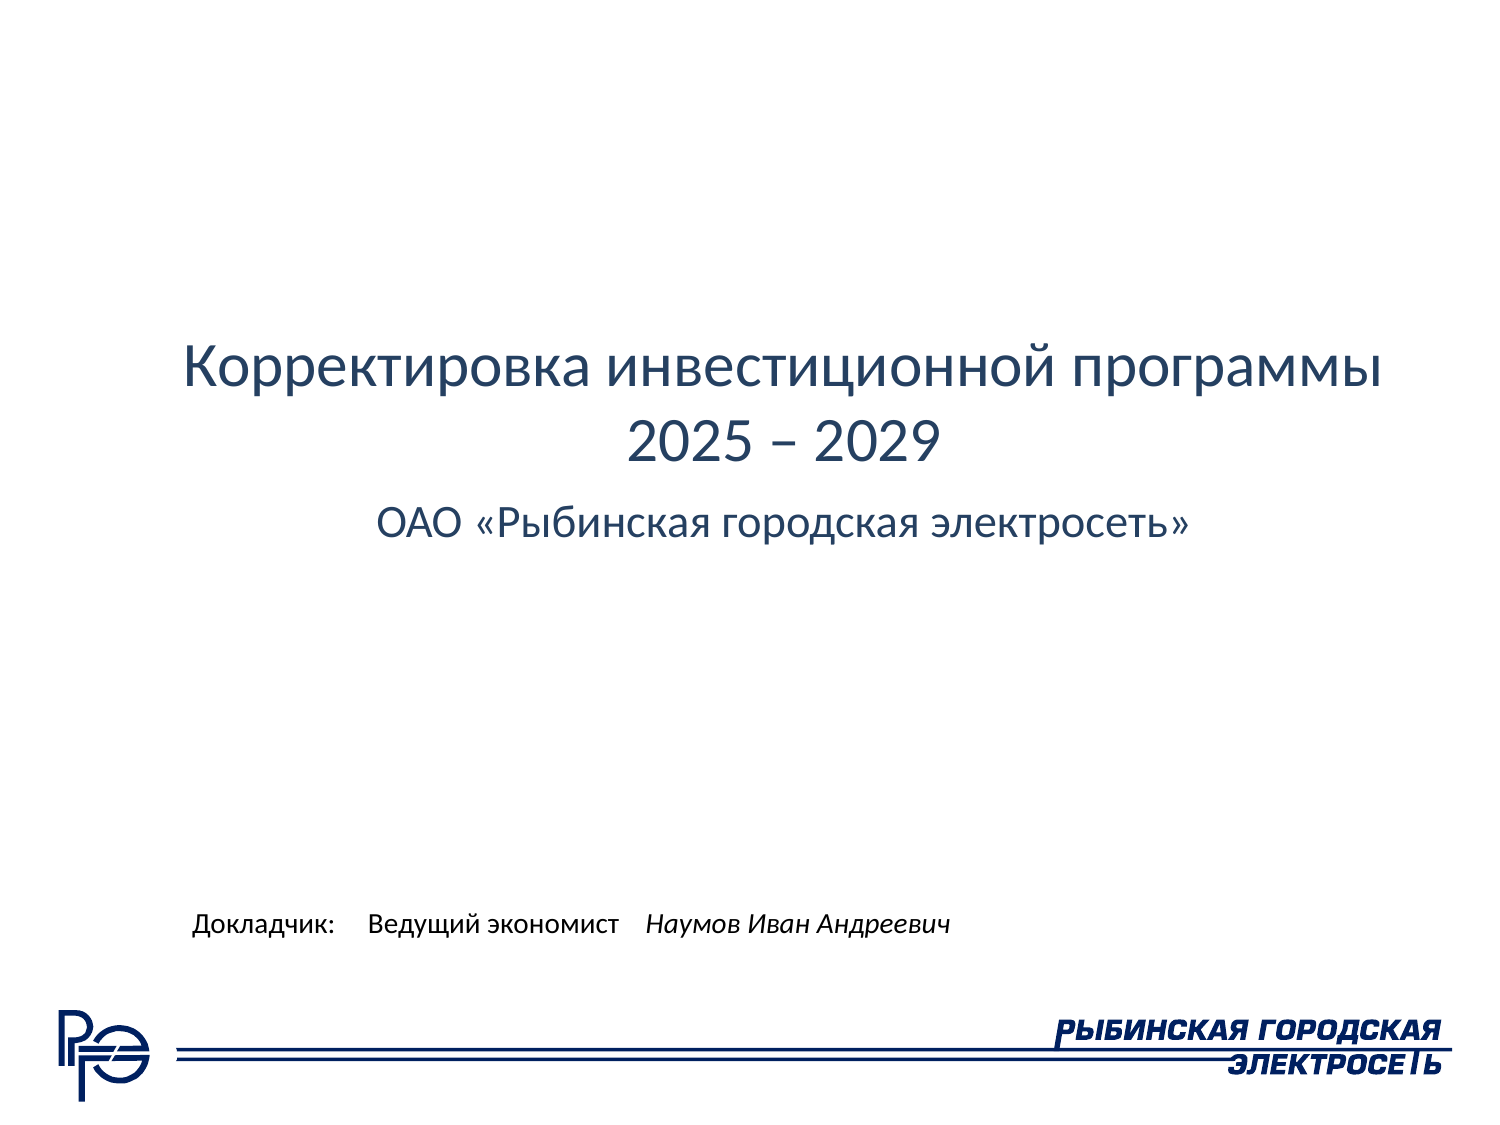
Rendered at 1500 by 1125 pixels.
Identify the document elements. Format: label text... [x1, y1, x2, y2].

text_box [58, 1009, 1453, 1102]
title Корректировка инвестиционной программы 2025 – 2029 ОАО «Рыбинская городская электросеть» [116, 314, 1452, 556]
text_box Докладчик: Ведущий экономист Наумов Иван Андреевич [177, 834, 1452, 1009]
